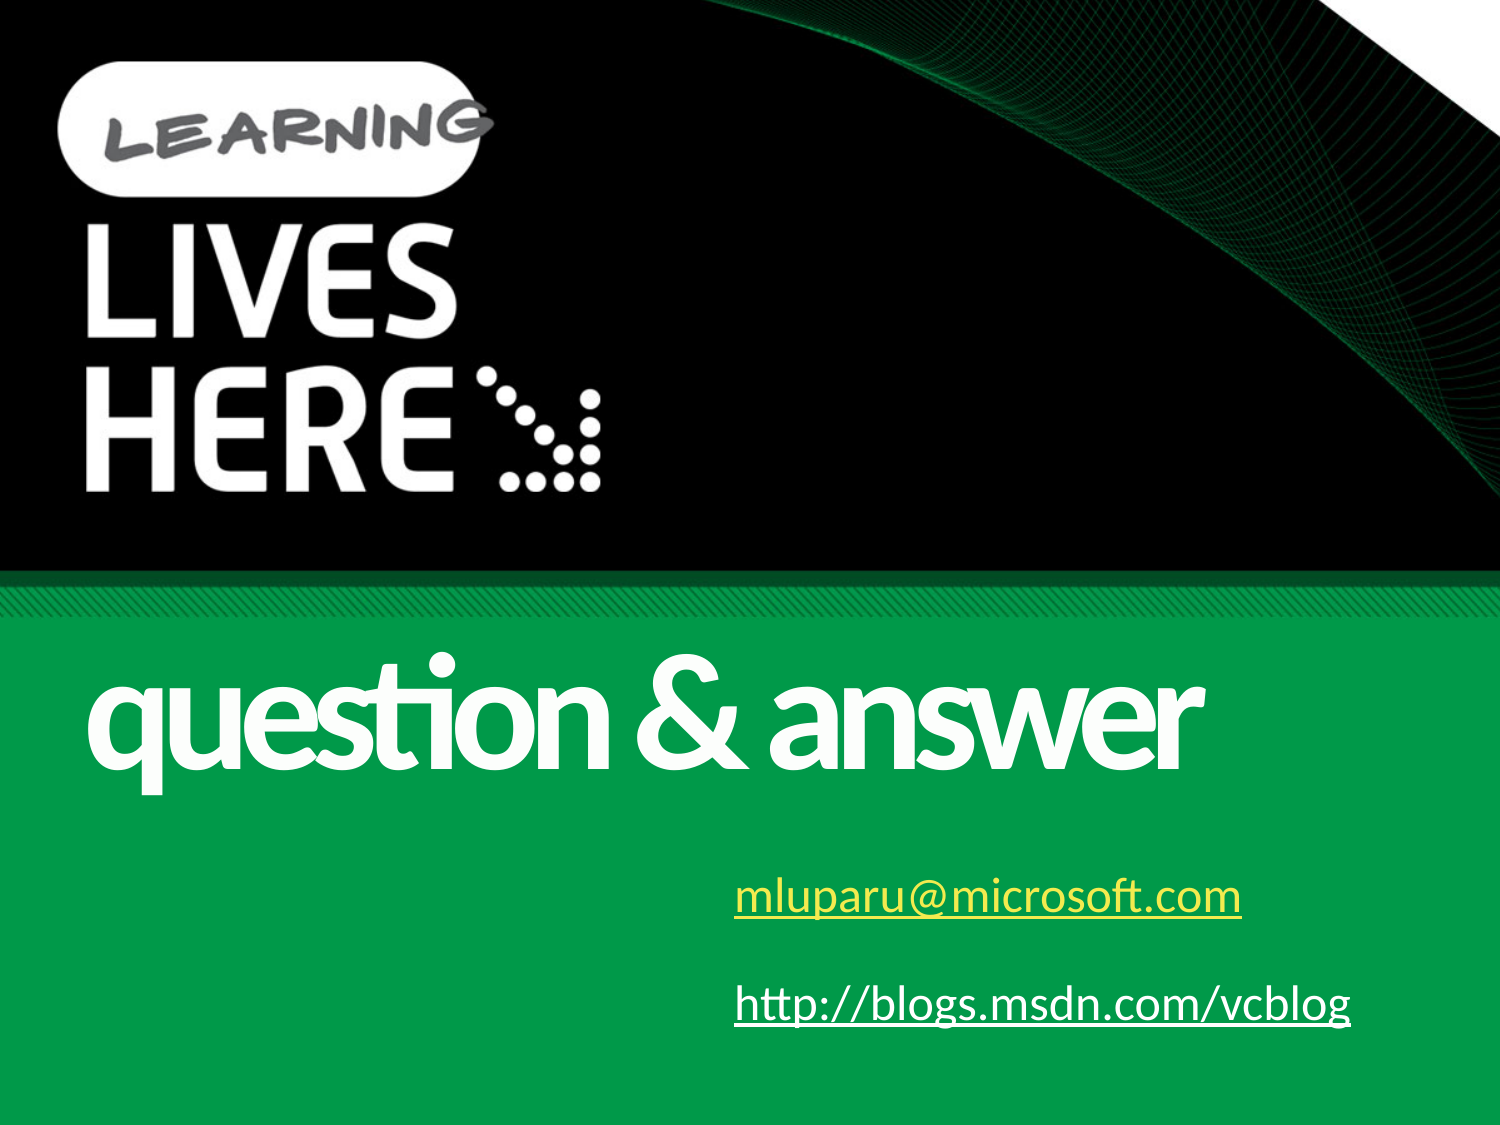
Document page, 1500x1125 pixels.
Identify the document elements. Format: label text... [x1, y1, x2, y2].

subtitle mluparu@microsoft.com http://blogs.msdn.com/vcblog [734, 868, 1360, 945]
list question & answer [83, 625, 1344, 800]
picture [0, 0, 1500, 1125]
